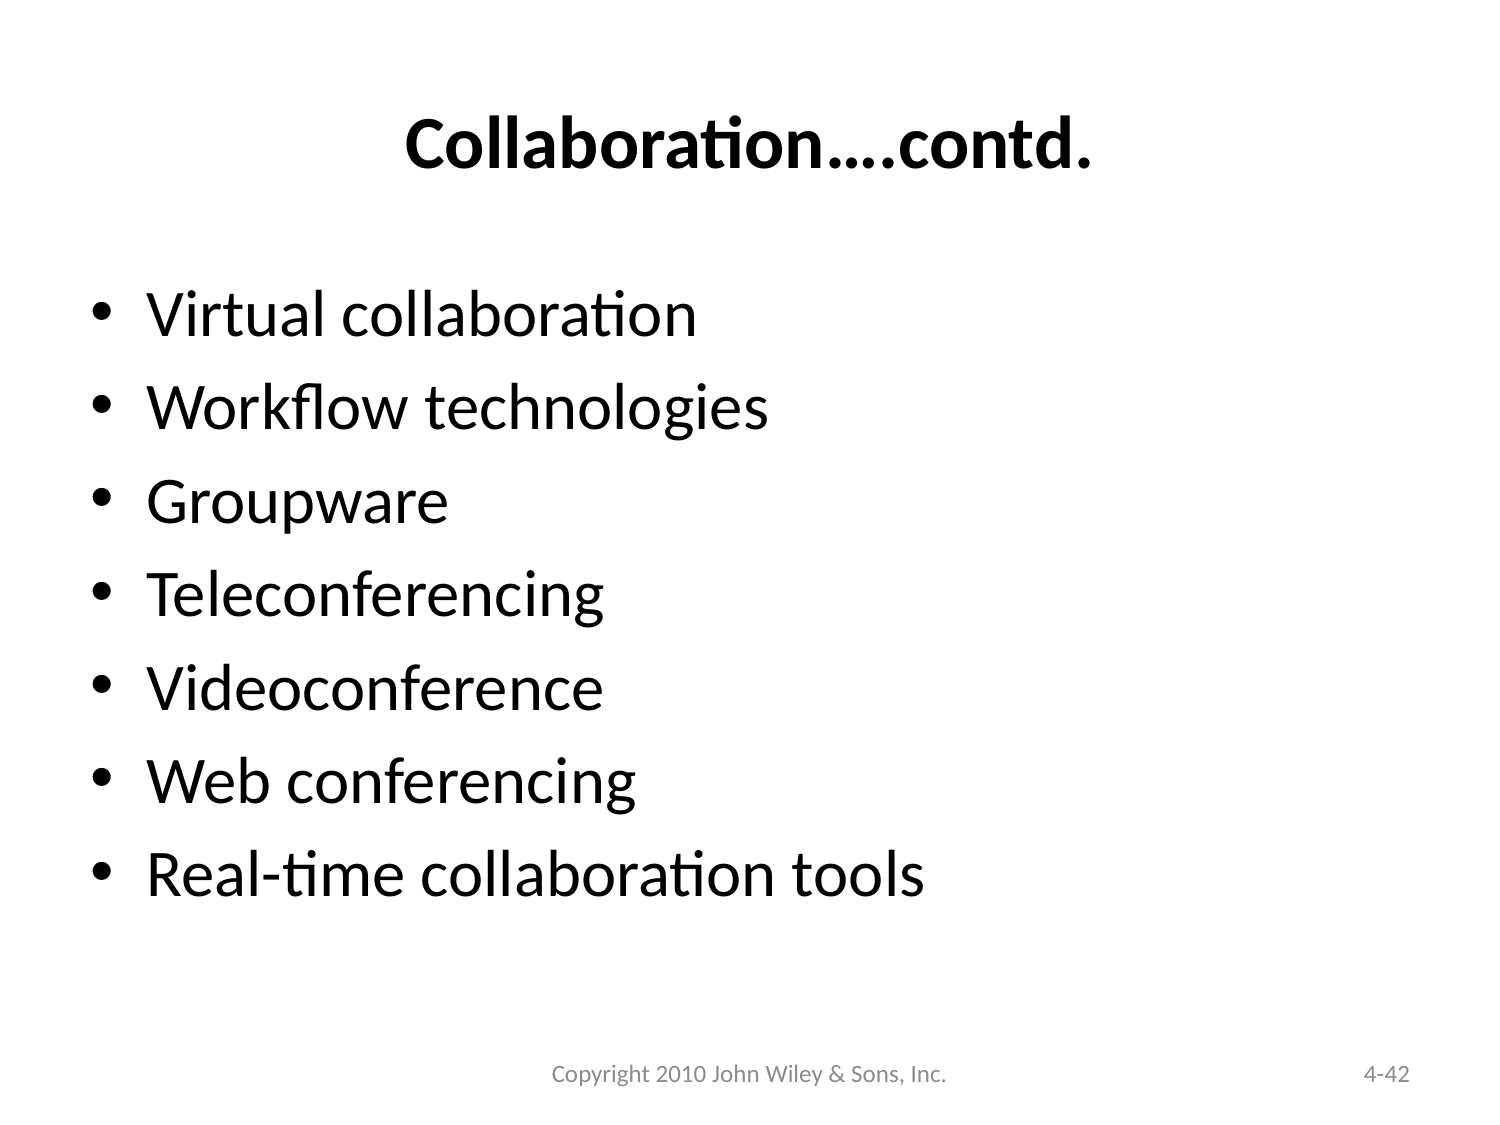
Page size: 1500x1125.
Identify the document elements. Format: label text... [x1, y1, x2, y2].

footer Copyright 2010 John Wiley & Sons, Inc. [512, 1042, 988, 1103]
list Virtual collaboration Workflow technologies Groupware Teleconferencing Videoconference Web conferencing Real-time collaboration tools [75, 262, 1425, 1005]
slide_number 4-42 [1074, 1042, 1425, 1103]
title Collaboration….contd. [75, 45, 1425, 233]
